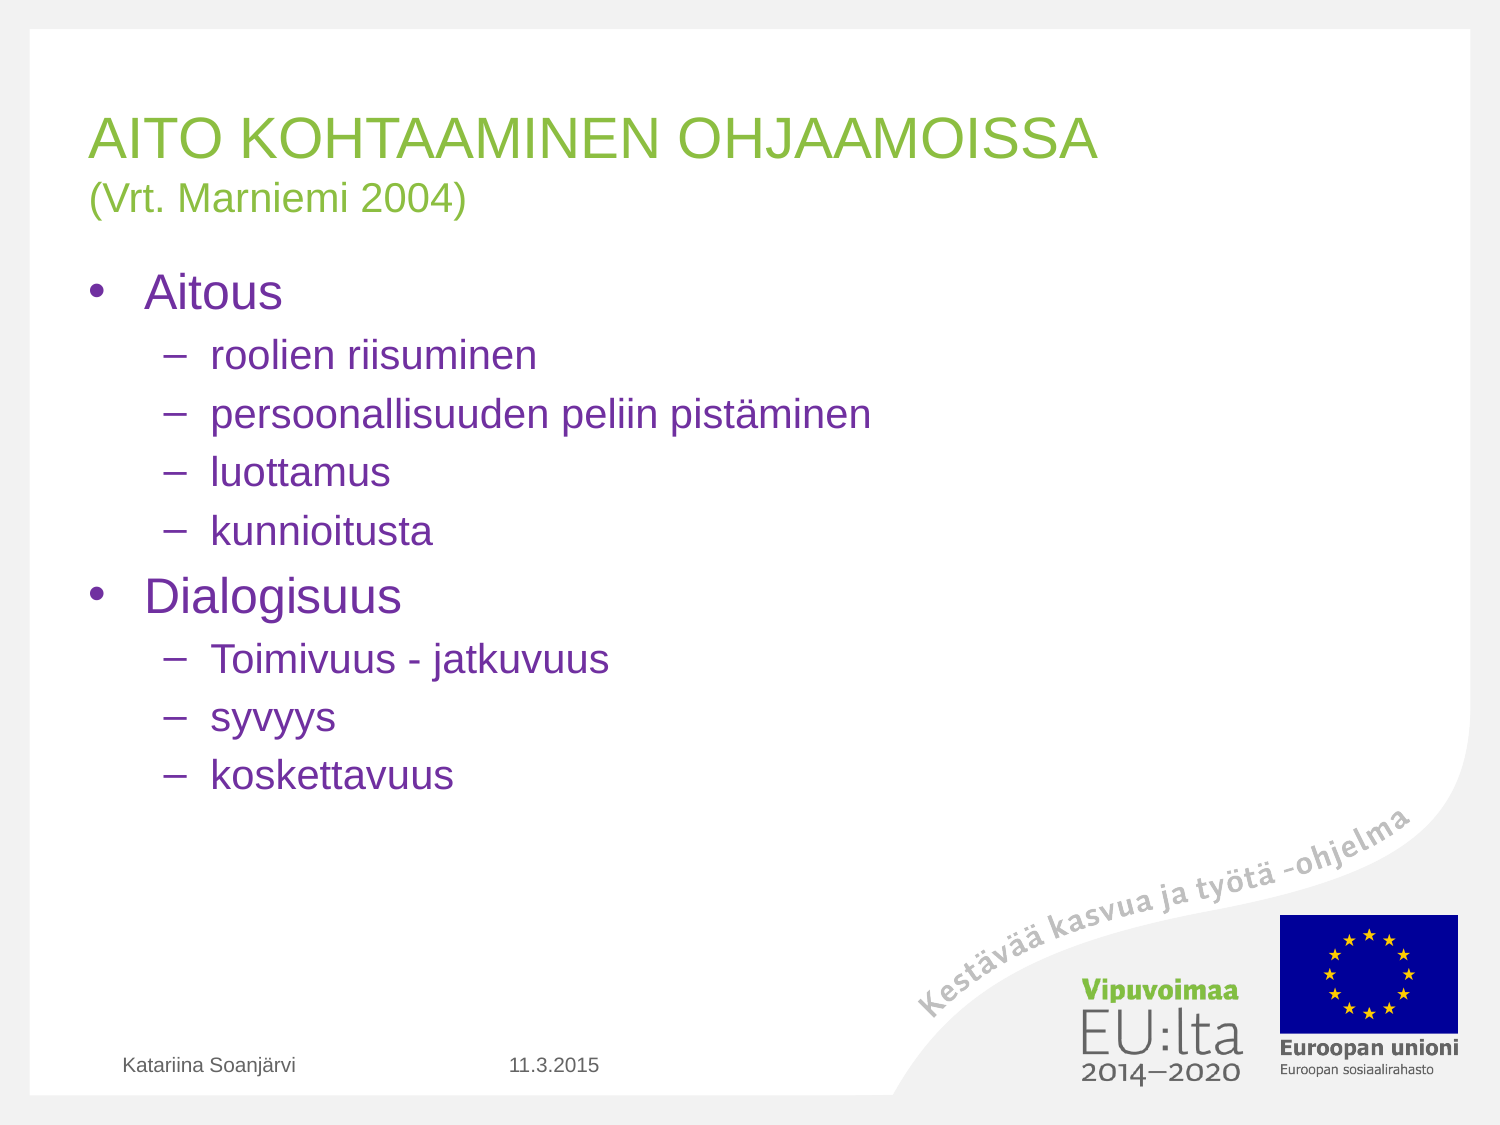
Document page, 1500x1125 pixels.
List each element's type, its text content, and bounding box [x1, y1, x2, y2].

list Aitous roolien riisuminen persoonallisuuden peliin pistäminen luottamus kunnioitusta Dialogisuus Toimivuus - jatkuvuus syvyys koskettavuus [88, 259, 1412, 939]
title AITO KOHTAAMINEN OHJAAMOISSA (Vrt. Marniemi 2004) [88, 100, 1412, 248]
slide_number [437, 1035, 615, 1094]
picture [0, 0, 1500, 1125]
footer Katariina Soanjärvi [107, 1035, 433, 1094]
